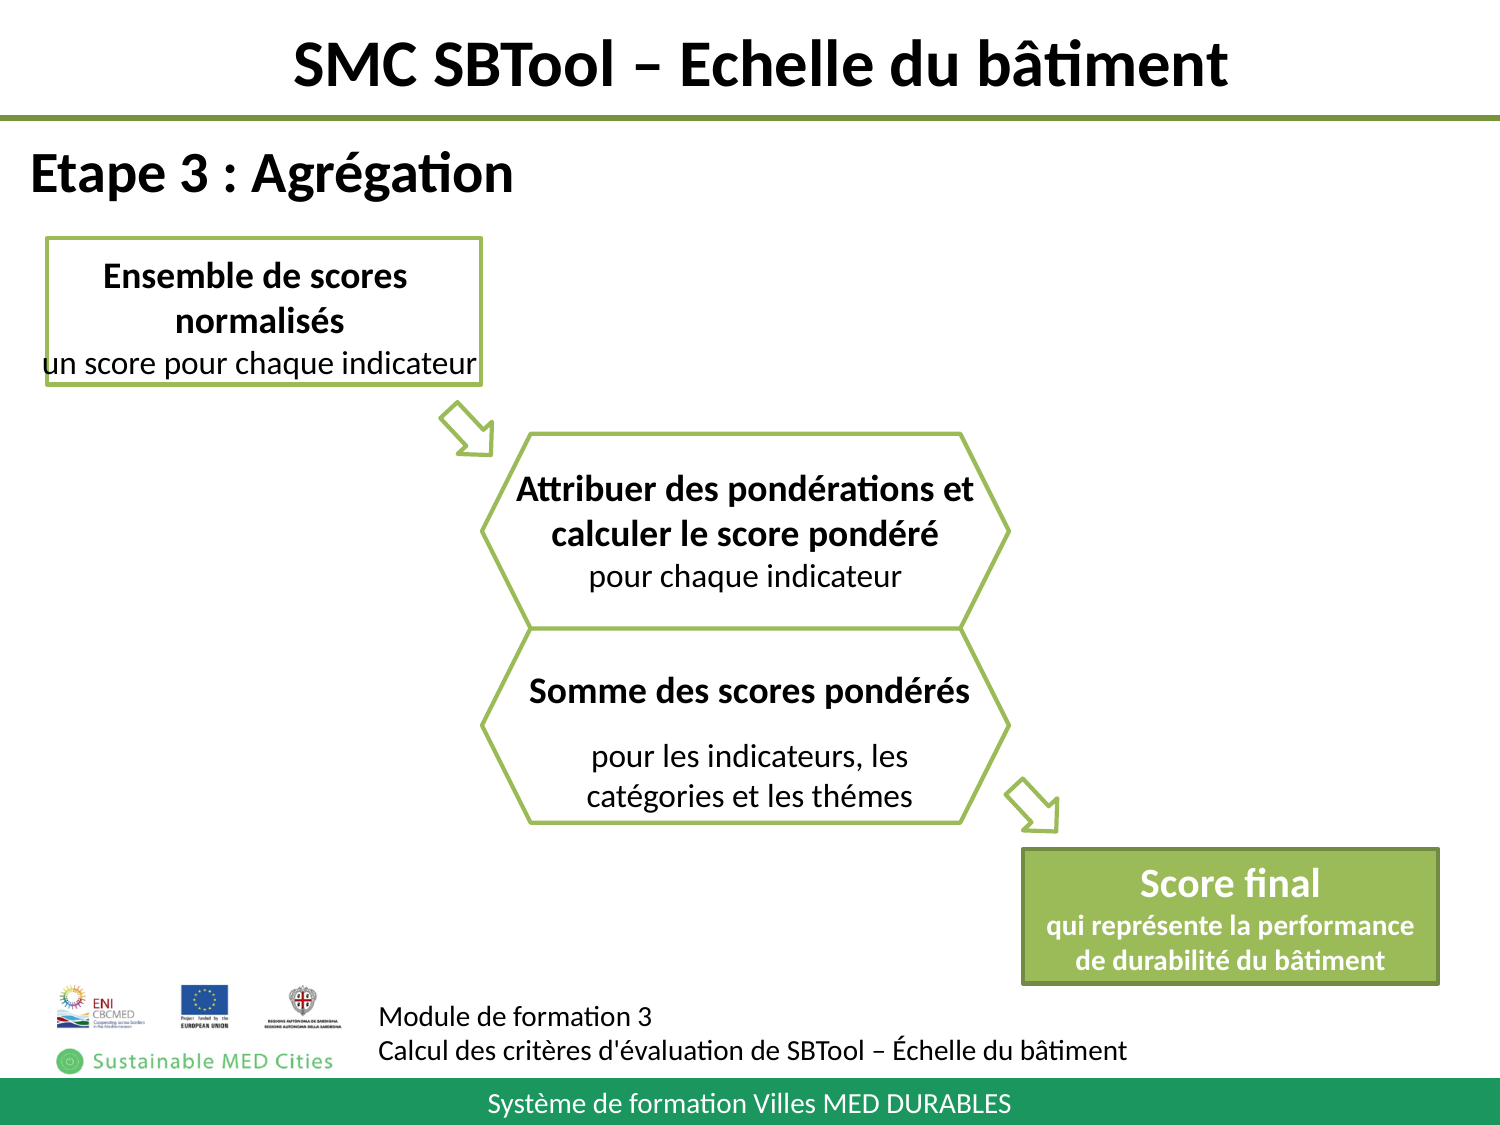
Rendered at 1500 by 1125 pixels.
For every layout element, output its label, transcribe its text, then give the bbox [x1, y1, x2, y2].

text_box Etape 3 : Agrégation [15, 126, 530, 212]
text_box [0, 970, 1500, 1125]
text_box [438, 400, 495, 457]
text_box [481, 433, 1010, 824]
text_box [1015, 776, 1060, 834]
text_box Score final qui représente la performance de durabilité du bâtiment [1021, 847, 1440, 969]
text_box SMC SBTool – Echelle du bâtiment [278, 12, 1246, 107]
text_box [0, 237, 522, 391]
